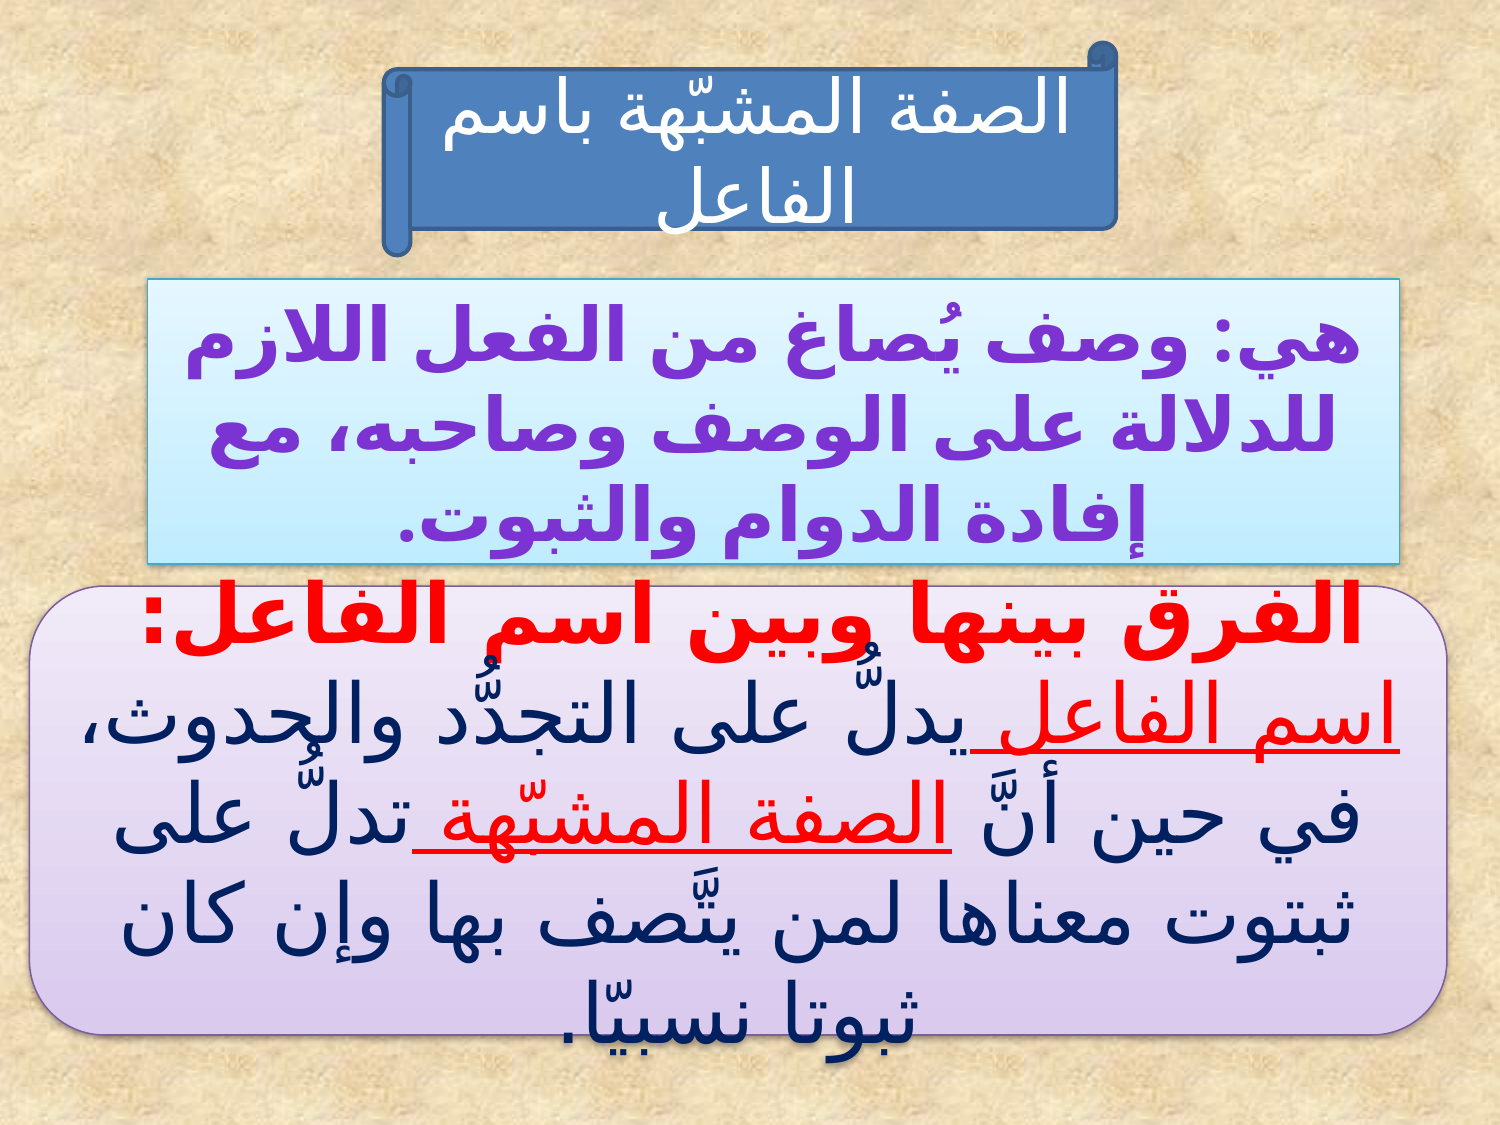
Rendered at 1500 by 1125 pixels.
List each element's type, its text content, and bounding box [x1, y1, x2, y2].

text_box هي: وصف يُصاغ من الفعل اللازم للدلالة على الوصف وصاحبه، مع إفادة الدوام والثبوت. [147, 278, 1400, 565]
text_box الفرق بينها وبين اسم الفاعل: اسم الفاعل يدلُّ على التجدُّد والحدوث، في حين أنَّ الصفة المشبّهة تدلُّ على ثبتوت معناها لمن يتَّصف بها وإن كان ثبوتا نسبيّا. [28, 585, 1448, 1036]
picture [0, 0, 1500, 1125]
text_box الصفة المشبّهة باسم الفاعل [381, 40, 1119, 258]
